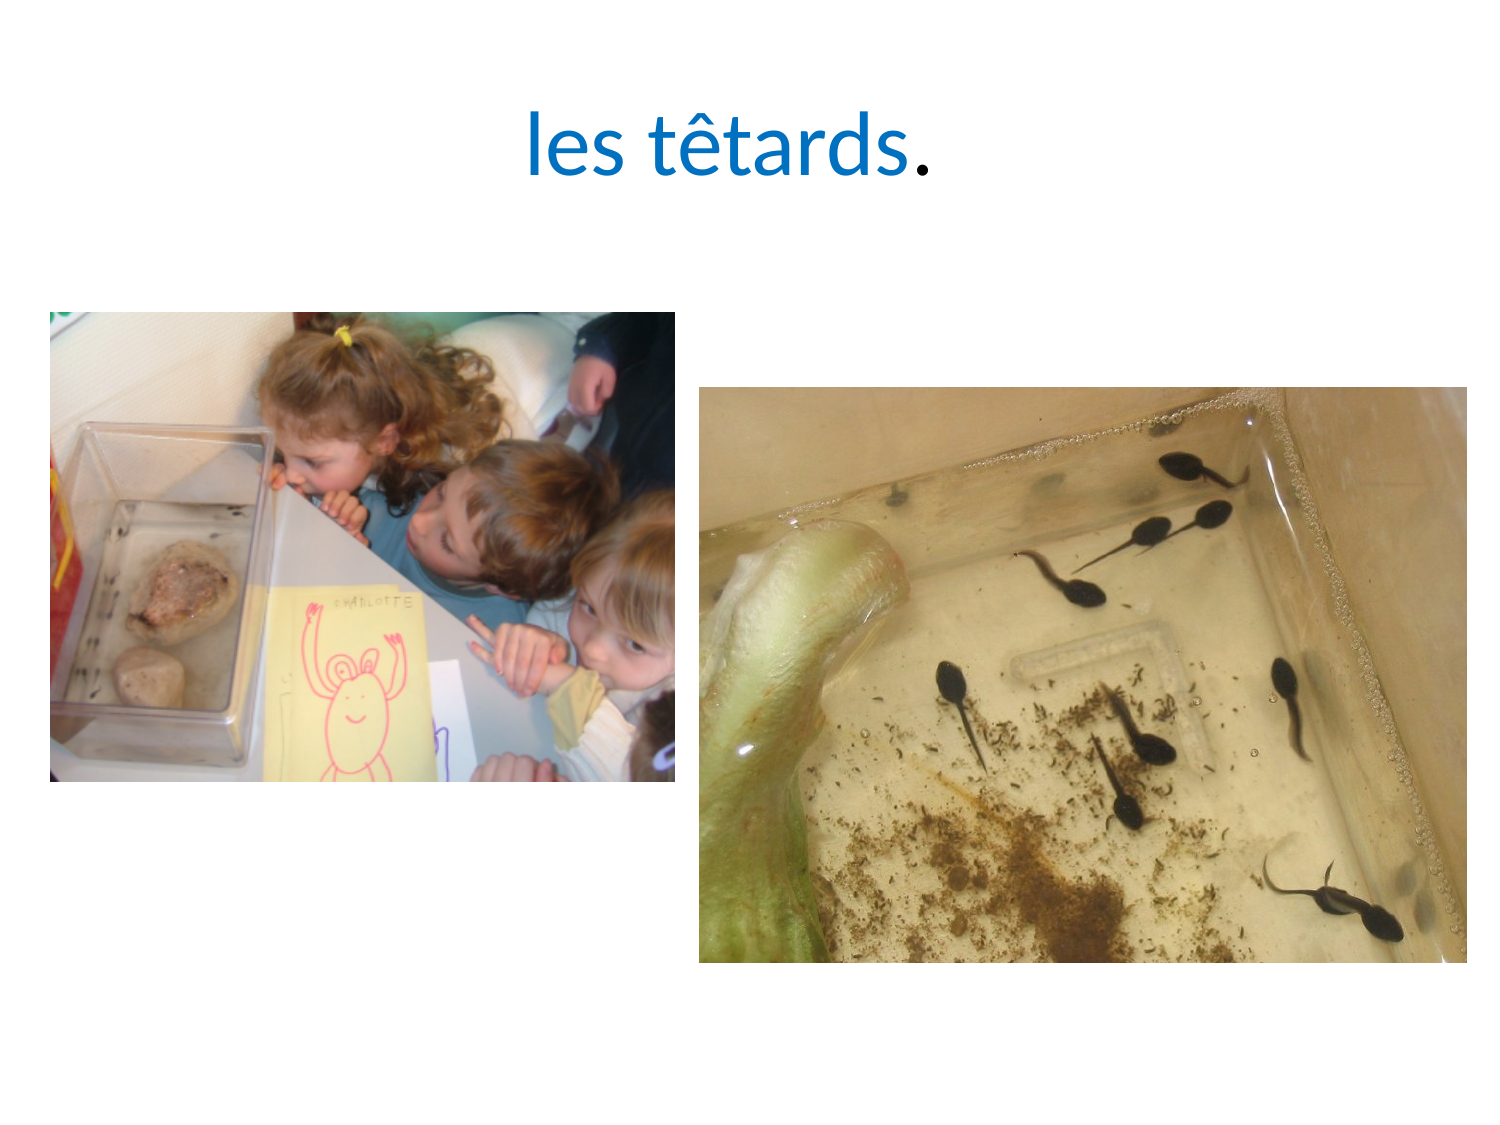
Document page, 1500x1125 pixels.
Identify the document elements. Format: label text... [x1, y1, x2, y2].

picture [699, 387, 1467, 963]
title les têtards. [75, 45, 1425, 233]
picture [49, 312, 676, 782]
